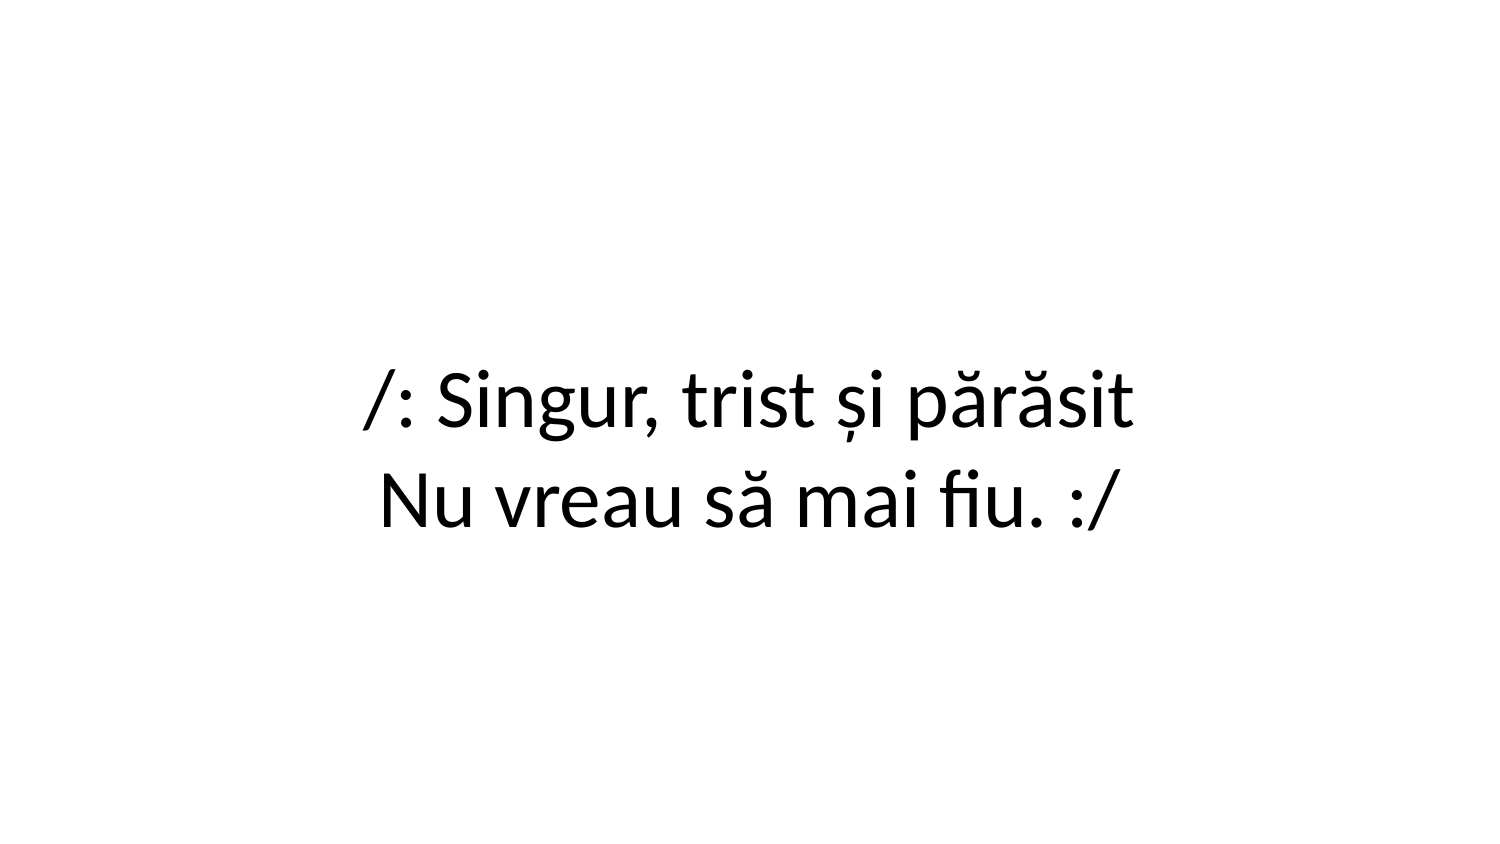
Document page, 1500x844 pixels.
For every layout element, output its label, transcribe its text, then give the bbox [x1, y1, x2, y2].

text_box /: Singur, trist și părăsit Nu vreau să mai fiu. :/ [348, 292, 1152, 552]
